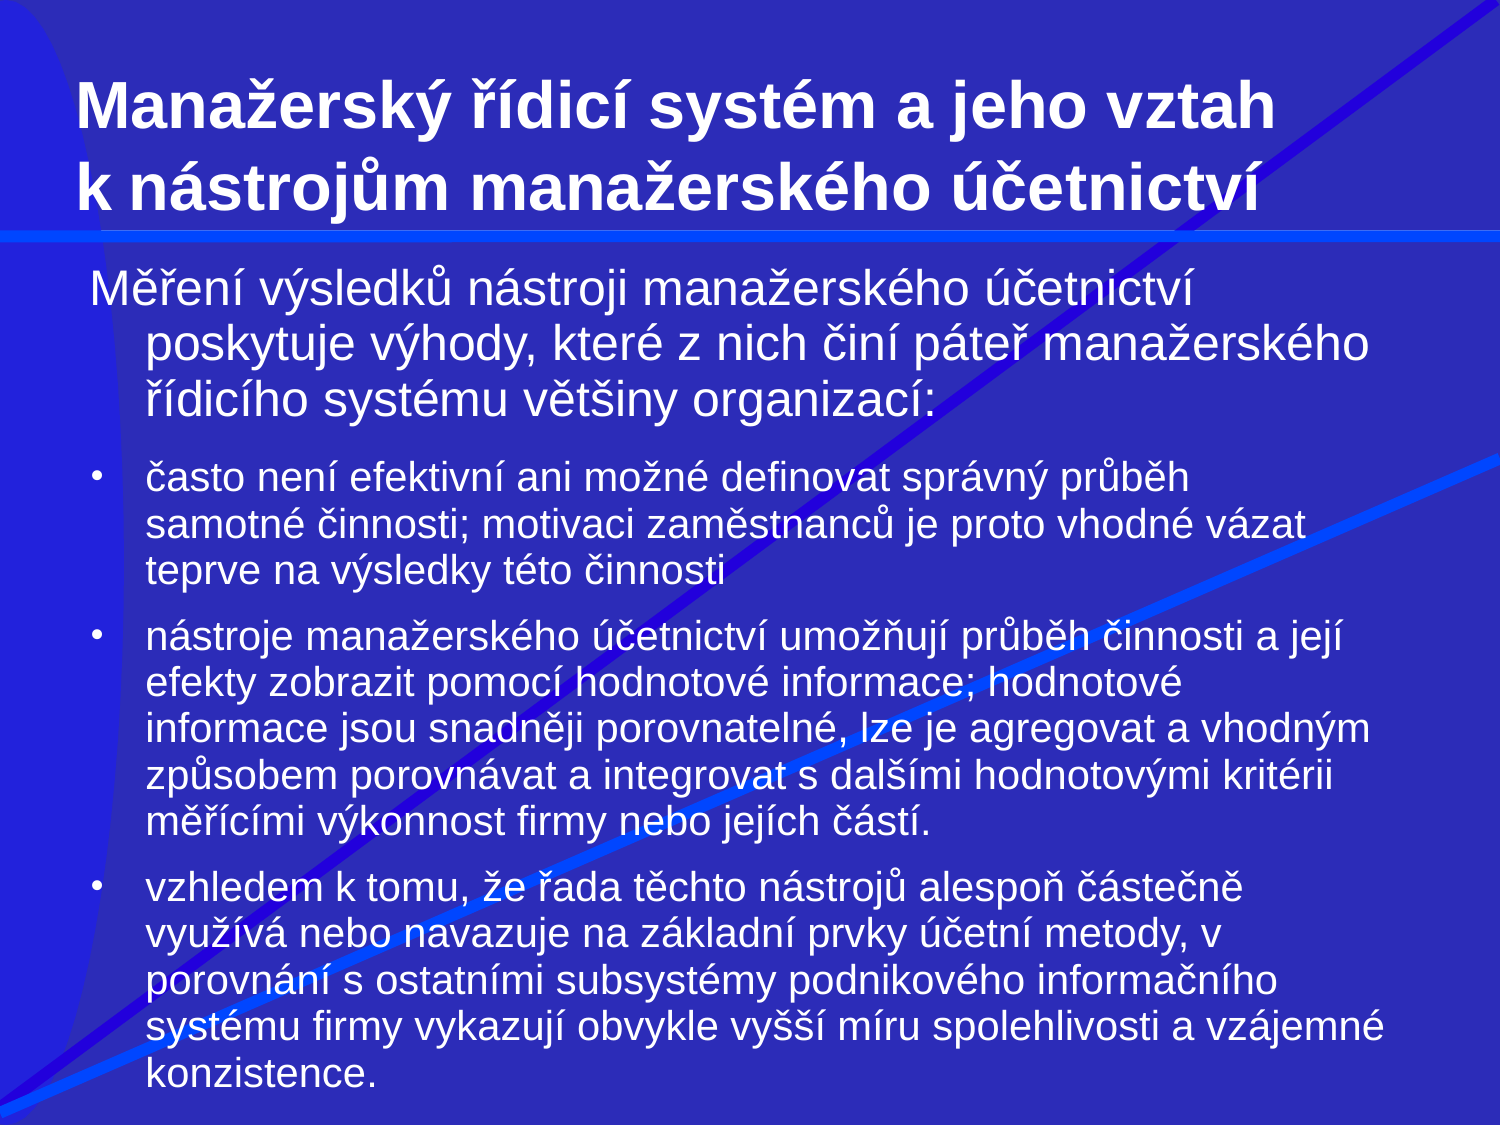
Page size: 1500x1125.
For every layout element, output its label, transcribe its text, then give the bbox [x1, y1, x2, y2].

title Manažerský řídicí systém a jeho vztah k nástrojům manažerského účetnictví [72, 43, 1428, 250]
text_box Měření výsledků nástroji manažerského účetnictví poskytuje výhody, které z nich činí páteř manažerského řídicího systému většiny organizací: často není efektivní ani možné definovat správný průběh samotné činnosti; motivaci zaměstnanců je proto vhodné vázat teprve na výsledky této činnosti nástroje manažerského účetnictví umožňují průběh činnosti a její efekty zobrazit pomocí hodnotové informace; hodnotové informace jsou snadněji porovnatelné, lze je agregovat a vhodným způsobem porovnávat a integrovat s dalšími hodnotovými kritérii měřícími výkonnost firmy nebo jejích částí. vzhledem k tomu, že řada těchto nástrojů alespoň částečně využívá nebo navazuje na základní prvky účetní metody, v porovnání s ostatními subsystémy podnikového informačního systému firmy vykazují obvykle vyšší míru spolehlivosti a vzájemné konzistence. [87, 259, 1396, 1097]
